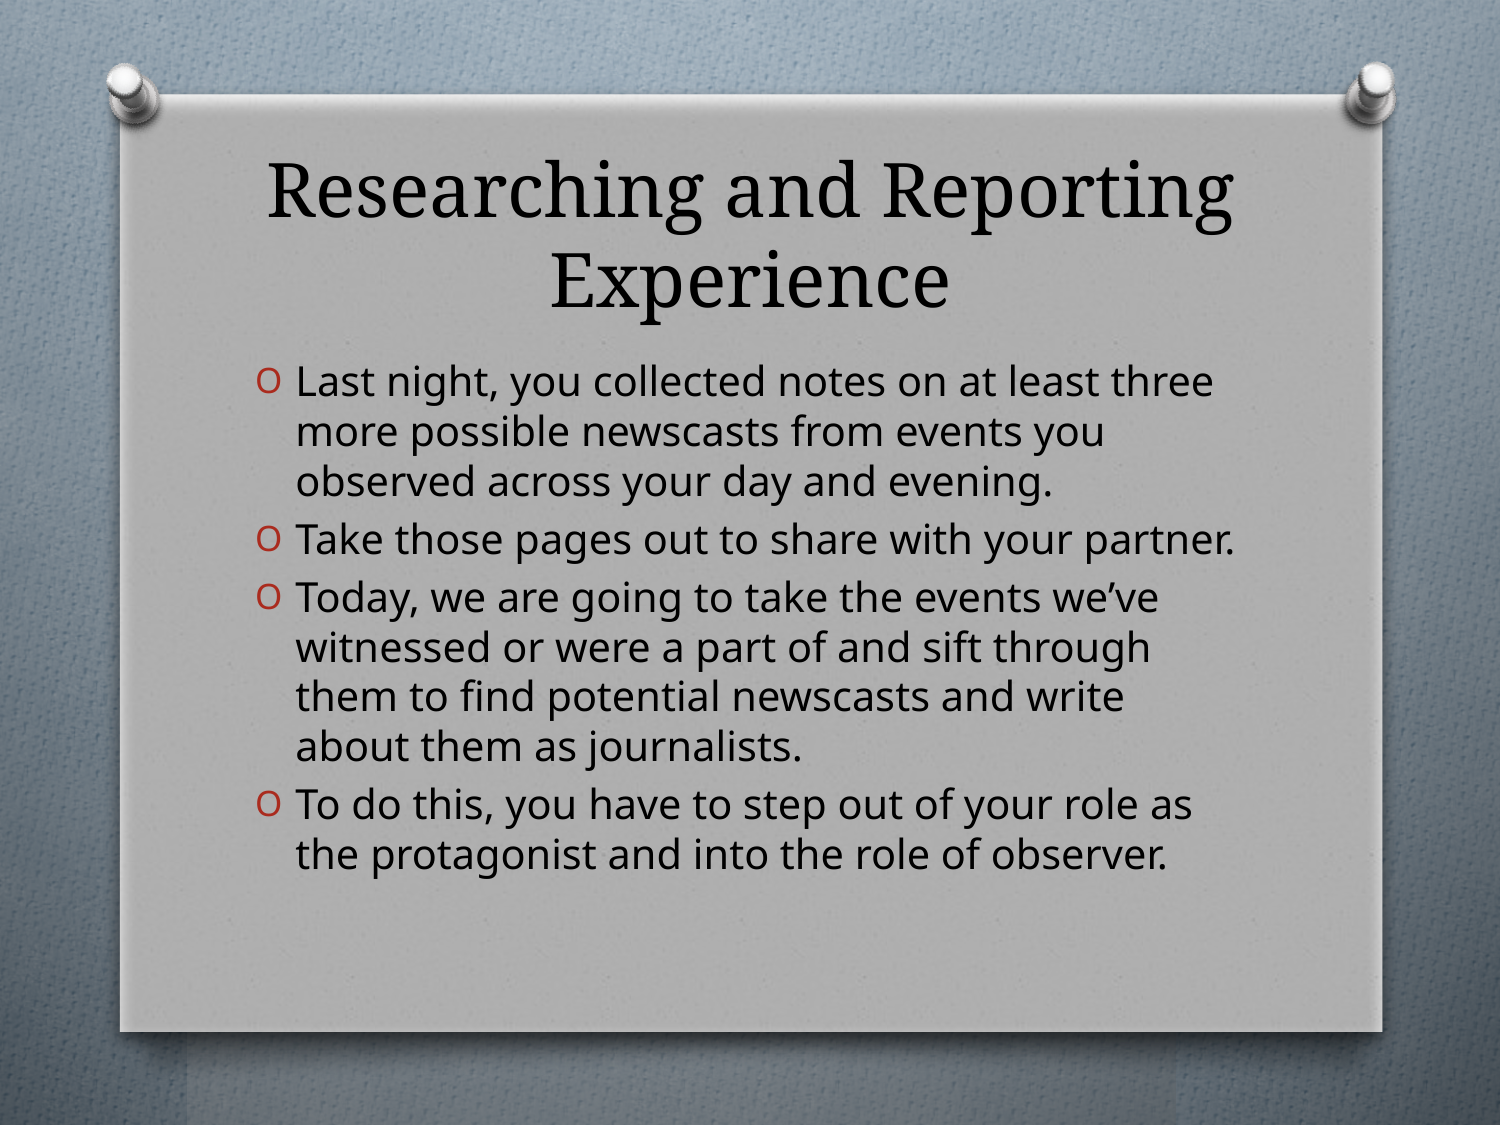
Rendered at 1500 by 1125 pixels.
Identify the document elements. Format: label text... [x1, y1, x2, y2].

list Last night, you collected notes on at least three more possible newscasts from events you observed across your day and evening. Take those pages out to share with your partner. Today, we are going to take the events we’ve witnessed or were a part of and sift through them to find potential newscasts and write about them as journalists. To do this, you have to step out of your role as the protagonist and into the role of observer. [240, 347, 1257, 939]
picture [1317, 35, 1439, 156]
title Researching and Reporting Experience [179, 134, 1323, 332]
picture [75, 29, 198, 153]
